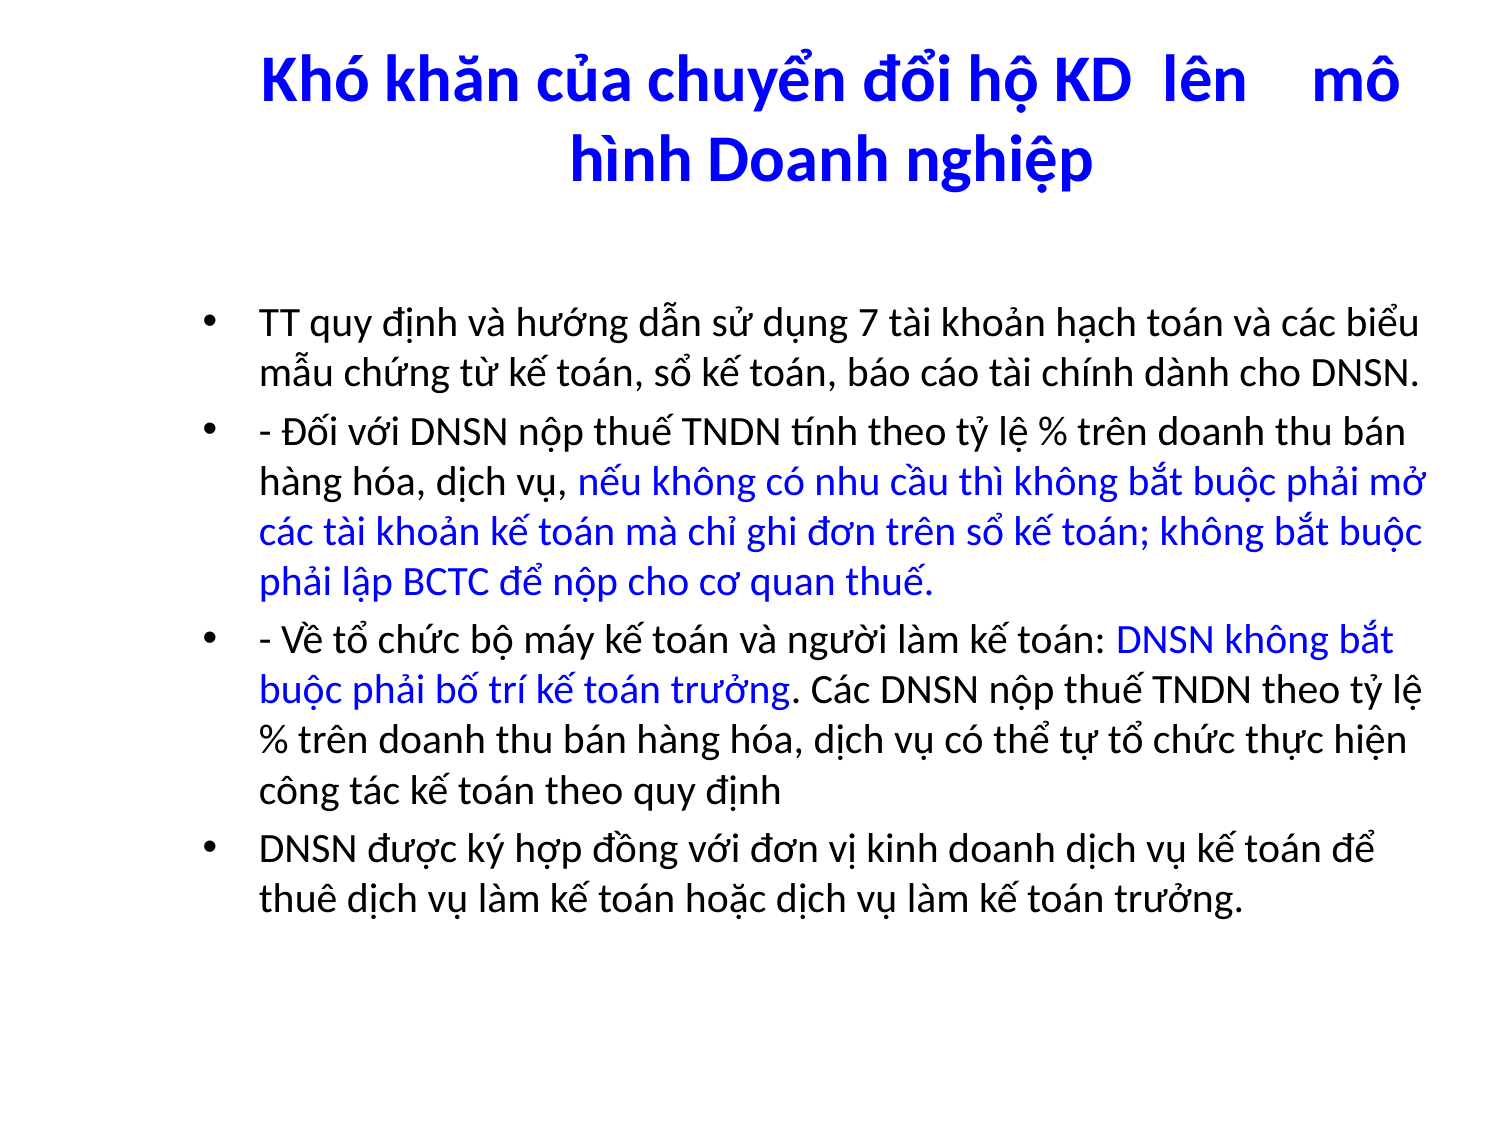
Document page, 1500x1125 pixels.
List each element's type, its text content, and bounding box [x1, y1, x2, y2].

title Khó khăn của chuyển đổi hộ KD lên mô hình Doanh nghiệp [188, 35, 1475, 275]
list TT quy định và hướng dẫn sử dụng 7 tài khoản hạch toán và các biểu mẫu chứng từ kế toán, sổ kế toán, báo cáo tài chính dành cho DNSN. - Đối với DNSN nộp thuế TNDN tính theo tỷ lệ % trên doanh thu bán hàng hóa, dịch vụ, nếu không có nhu cầu thì không bắt buộc phải mở các tài khoản kế toán mà chỉ ghi đơn trên sổ kế toán; không bắt buộc phải lập BCTC để nộp cho cơ quan thuế. - Về tổ chức bộ máy kế toán và người làm kế toán: DNSN không bắt buộc phải bố trí kế toán trưởng. Các DNSN nộp thuế TNDN theo tỷ lệ % trên doanh thu bán hàng hóa, dịch vụ có thể tự tổ chức thực hiện công tác kế toán theo quy định DNSN được ký hợp đồng với đơn vị kinh doanh dịch vụ kế toán để thuê dịch vụ làm kế toán hoặc dịch vụ làm kế toán trưởng. [187, 287, 1475, 1000]
